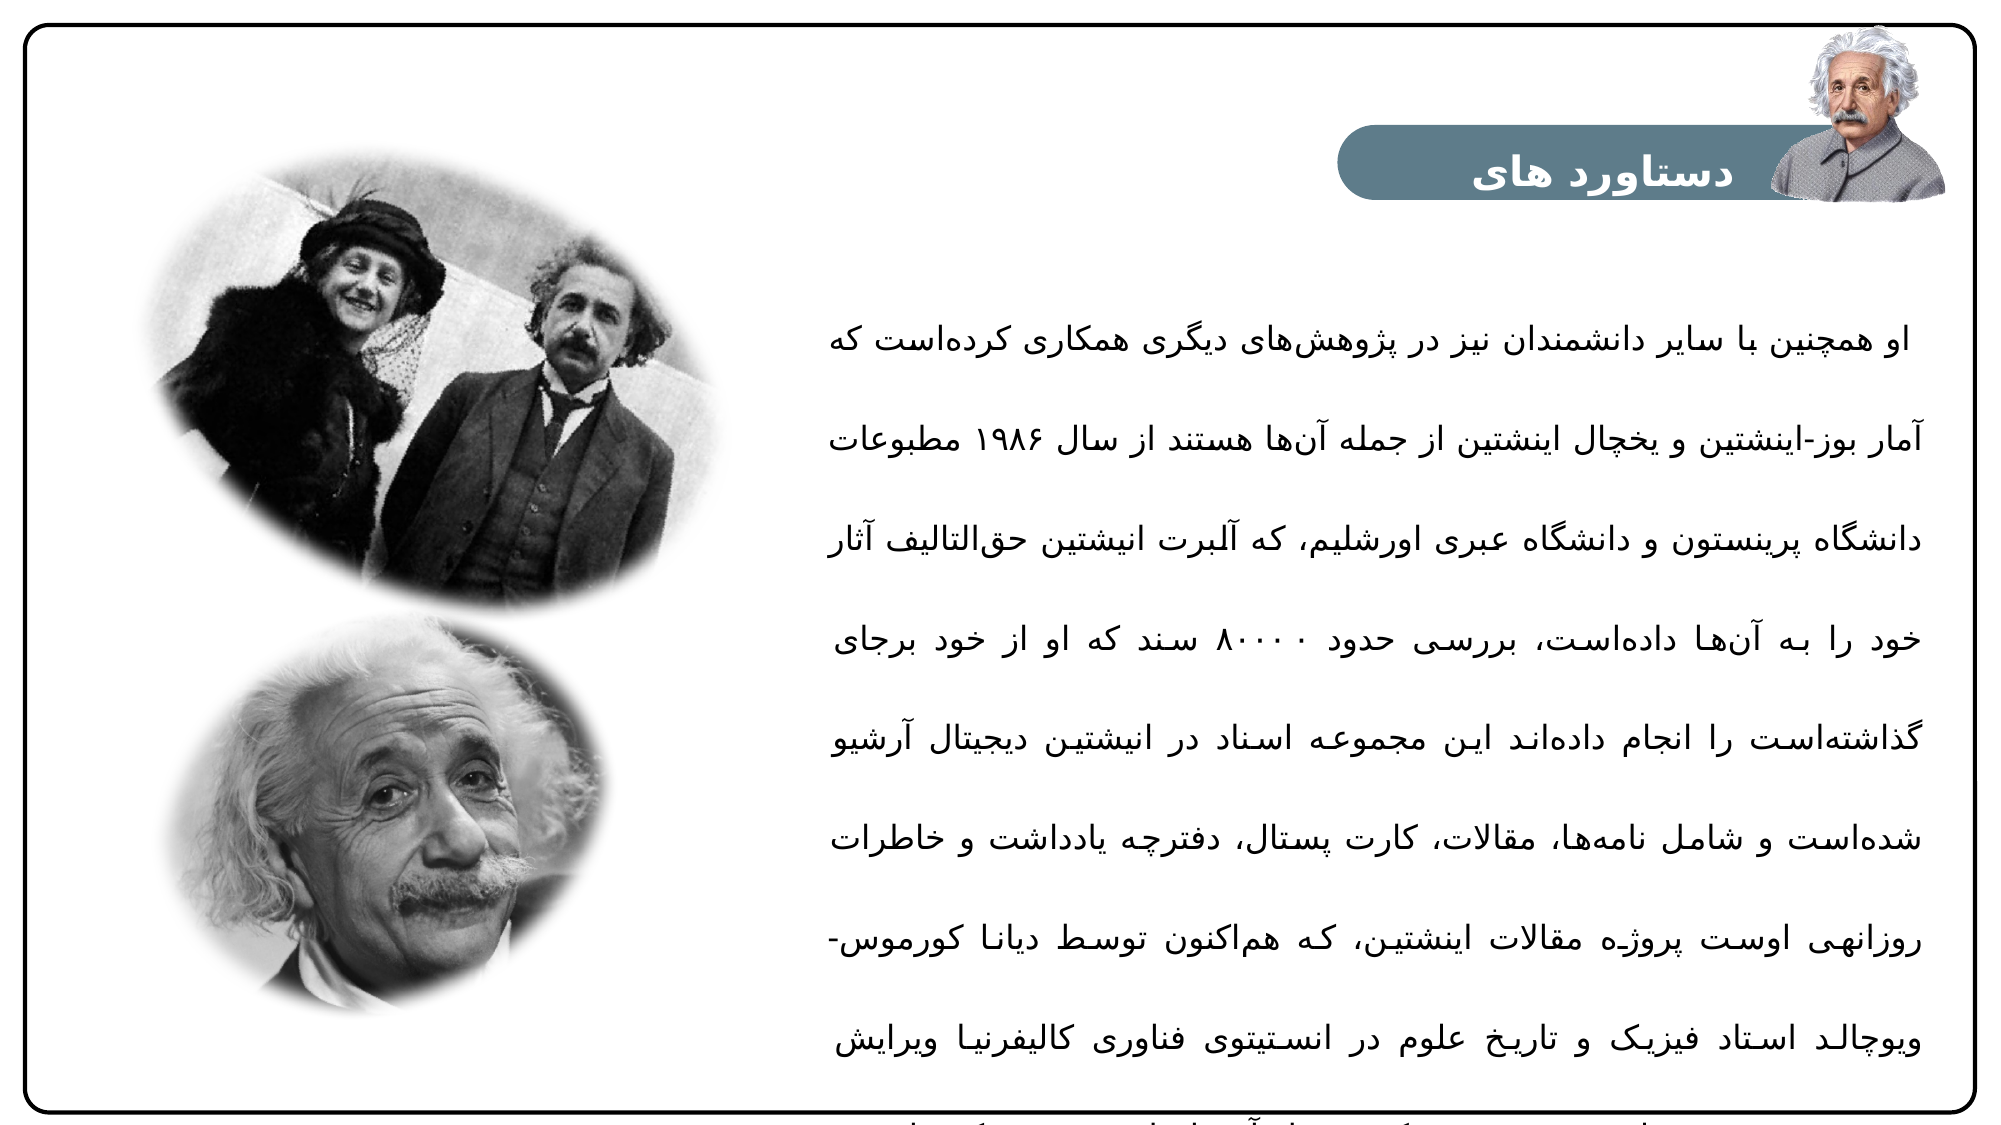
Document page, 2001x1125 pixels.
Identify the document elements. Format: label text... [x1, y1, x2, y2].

picture [1761, 14, 1954, 213]
picture [143, 612, 627, 1015]
list او همچنین با سایر دانشمندان نیز در پژوهش‌های دیگری همکاری کرده‌است که آمار بوز-اینشتین و یخچال اینشتین از جمله آن‌ها هستند از سال ۱۹۸۶ مطبوعات دانشگاه پرینستون و دانشگاه عبری اورشلیم، که آلبرت انیشتین حق‌التالیف آثار خود را به آن‌ها داده‌است، بررسی حدود ۸۰۰۰۰ سند که او از خود برجای گذاشته‌است را انجام داده‌اند این مجموعه اسناد در انیشتین دیجیتال آرشیو شده‌است و شامل نامه‌ها، مقالات، کارت پستال، دفترچه یادداشت و خاطرات روزانهی اوست پروژه مقالات اینشتین، که هم‌اکنون توسط دیانا کورموس-ویوچالد استاد فیزیک و تاریخ علوم در انستیتوی فناوری کالیفرنیا ویرایش می‌شود، حدود ۳۰ جلد پیش‌بینی شده که ۱۴ جلد آن را چاپ و منتشر کرده‌است [812, 249, 1938, 1075]
text_box دستاورد های علمی [1350, 112, 1750, 278]
picture [120, 154, 744, 610]
